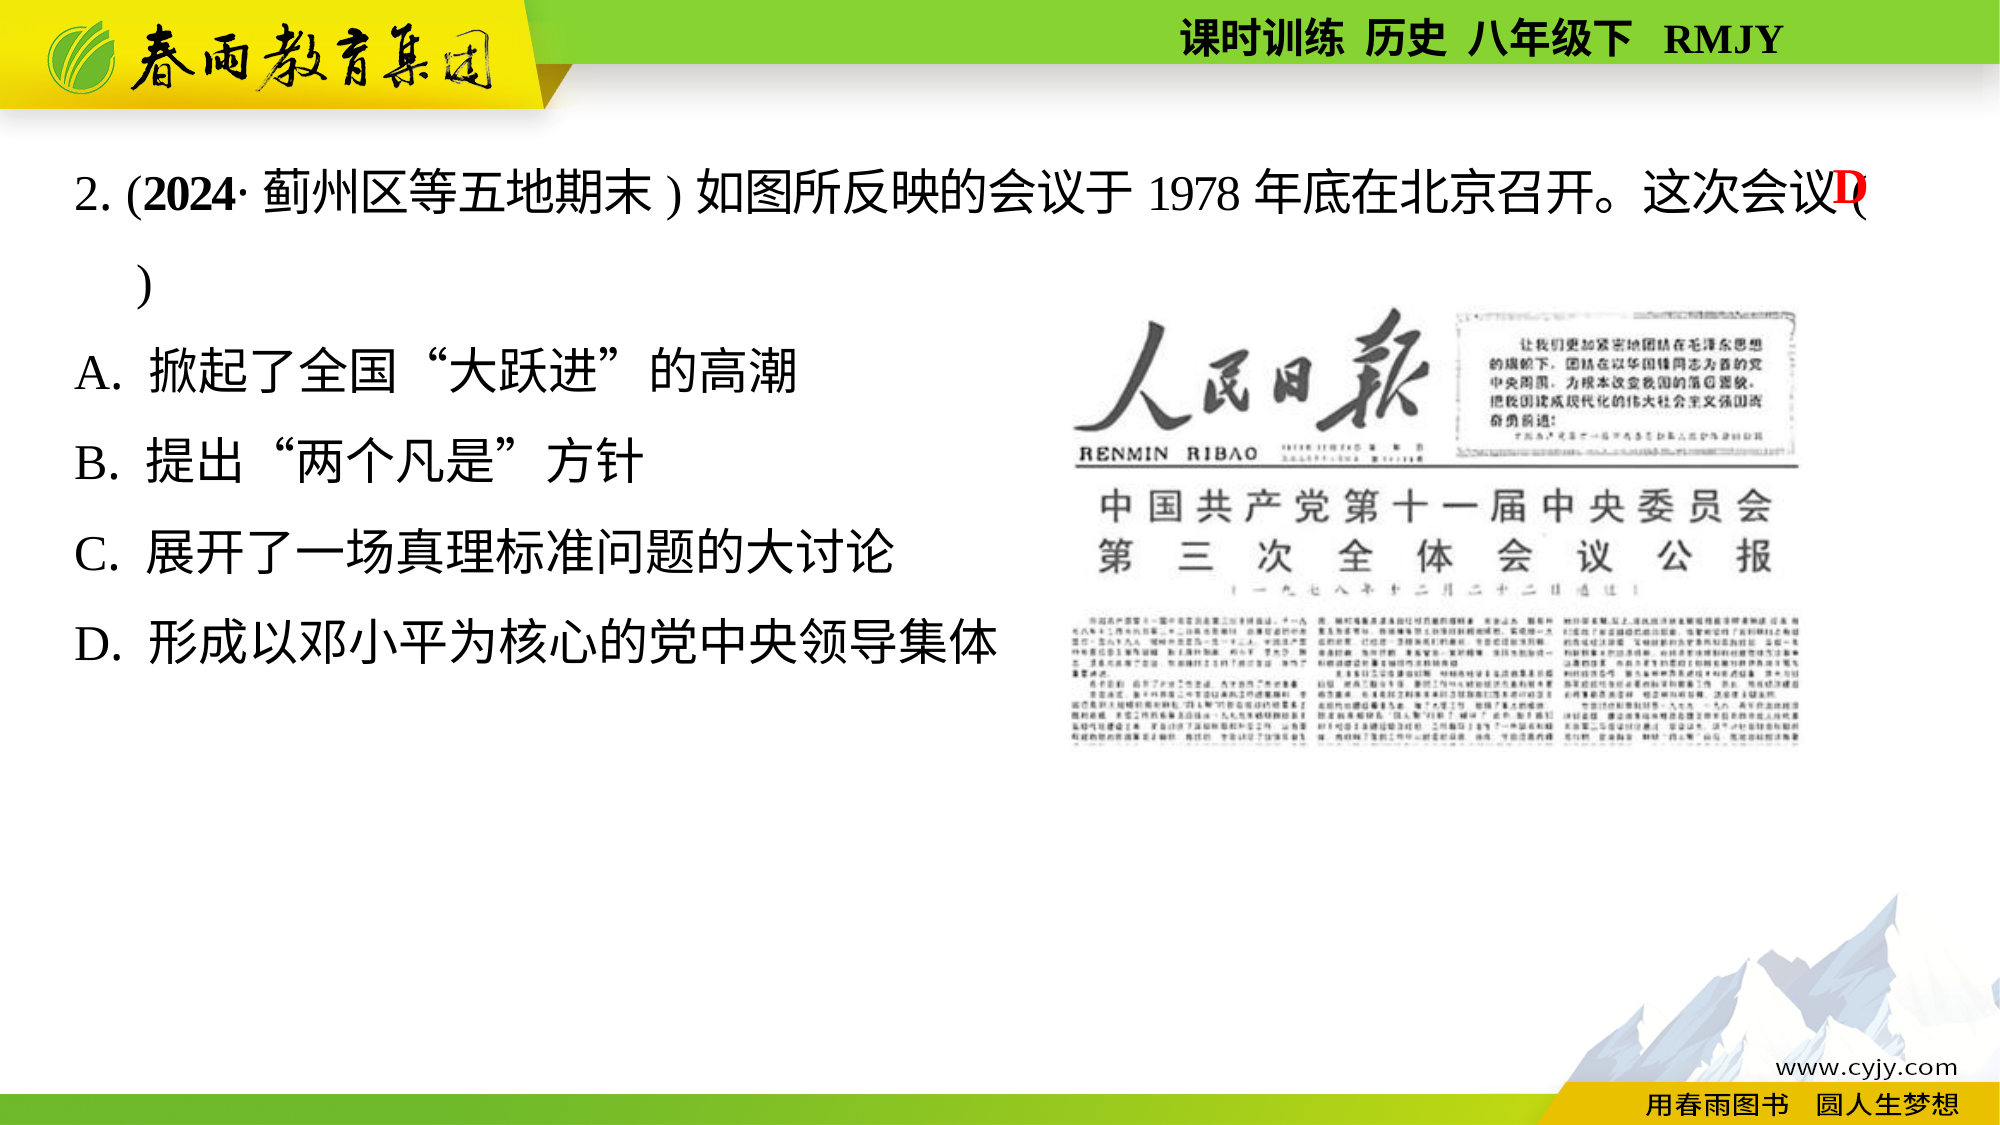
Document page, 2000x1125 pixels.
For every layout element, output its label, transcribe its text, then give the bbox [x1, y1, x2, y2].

text_box D [1817, 146, 1884, 221]
picture [0, 0, 2000, 1125]
list 2. (2024·蓟州区等五地期末)如图所反映的会议于1978年底在北京召开。这次会议( ) A. 掀起了全国“大跃进”的高潮 B. 提出“两个凡是”方针 C. 展开了一场真理标准问题的大讨论 D. 形成以邓小平为核心的党中央领导集体 [59, 122, 1944, 581]
